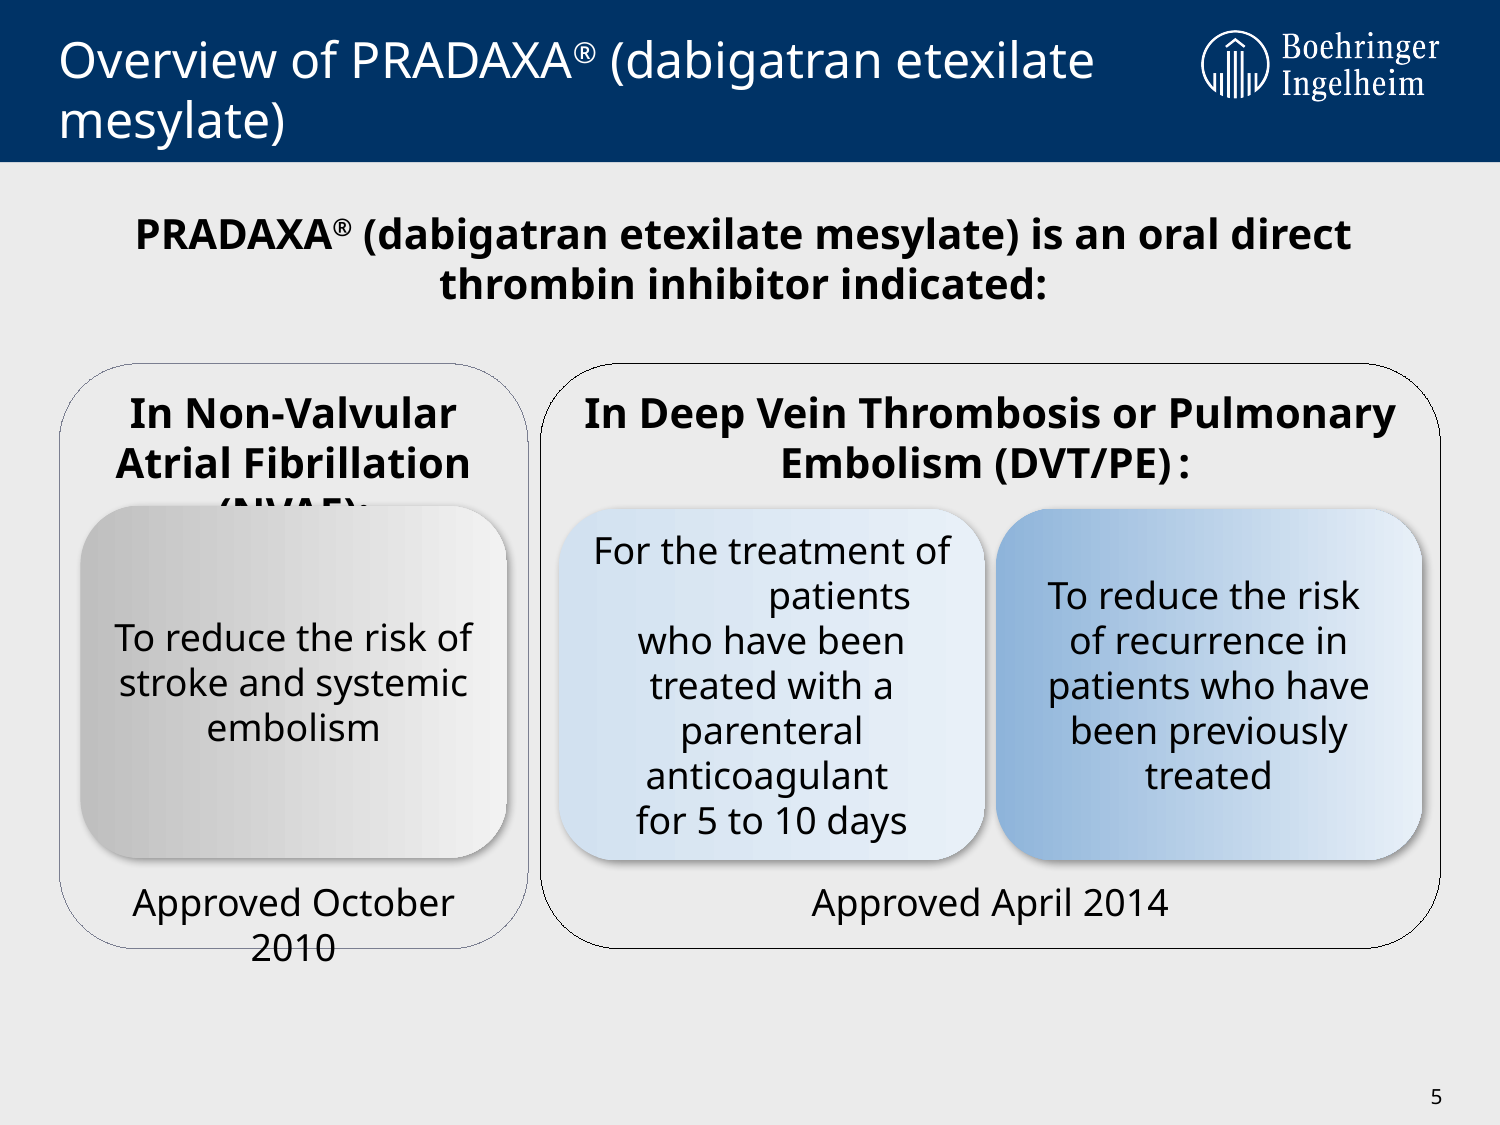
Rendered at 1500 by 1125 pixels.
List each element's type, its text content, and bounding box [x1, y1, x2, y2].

picture [1200, 29, 1441, 103]
title Overview of PRADAXA® (dabigatran etexilate mesylate) [58, 33, 1172, 145]
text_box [540, 363, 1441, 949]
text_box PRADAXA® (dabigatran etexilate mesylate) is an oral direct thrombin inhibitor indicated: [97, 200, 1390, 315]
slide_number 5 [1294, 1082, 1443, 1113]
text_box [59, 363, 529, 949]
